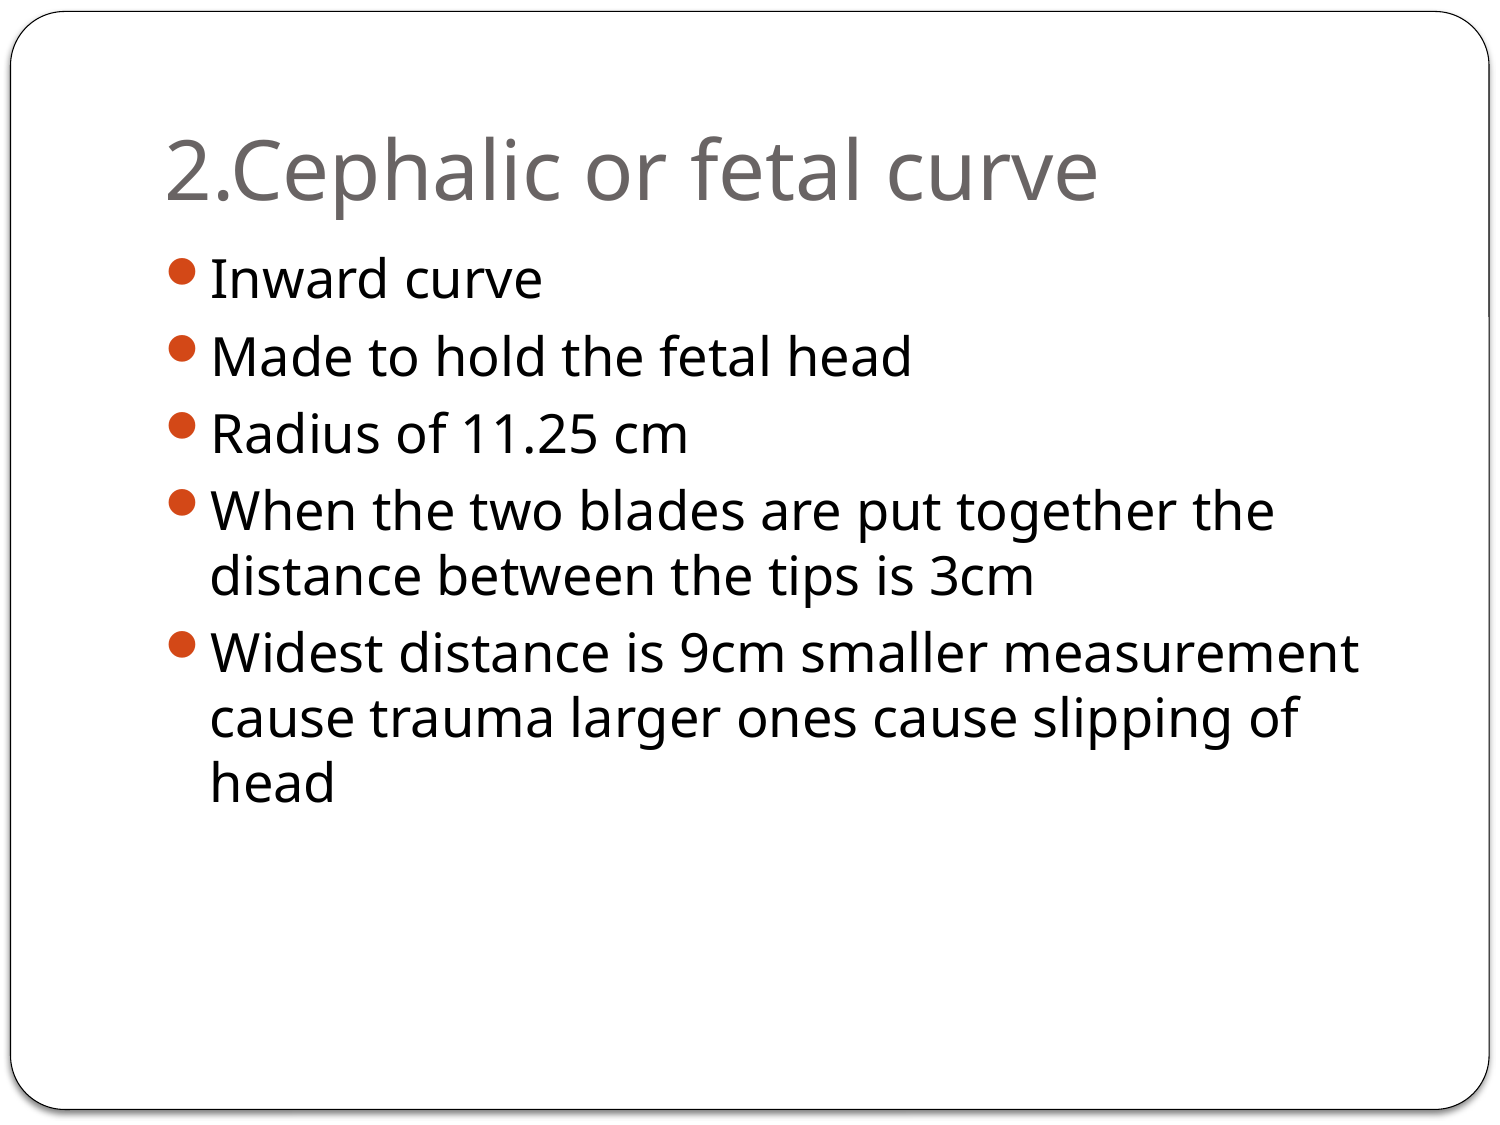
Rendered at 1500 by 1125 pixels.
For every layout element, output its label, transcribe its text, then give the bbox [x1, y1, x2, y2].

list Inward curve Made to hold the fetal head Radius of 11.25 cm When the two blades are put together the distance between the tips is 3cm Widest distance is 9cm smaller measurement cause trauma larger ones cause slipping of head [150, 237, 1425, 988]
title 2.Cephalic or fetal curve [150, 45, 1425, 233]
